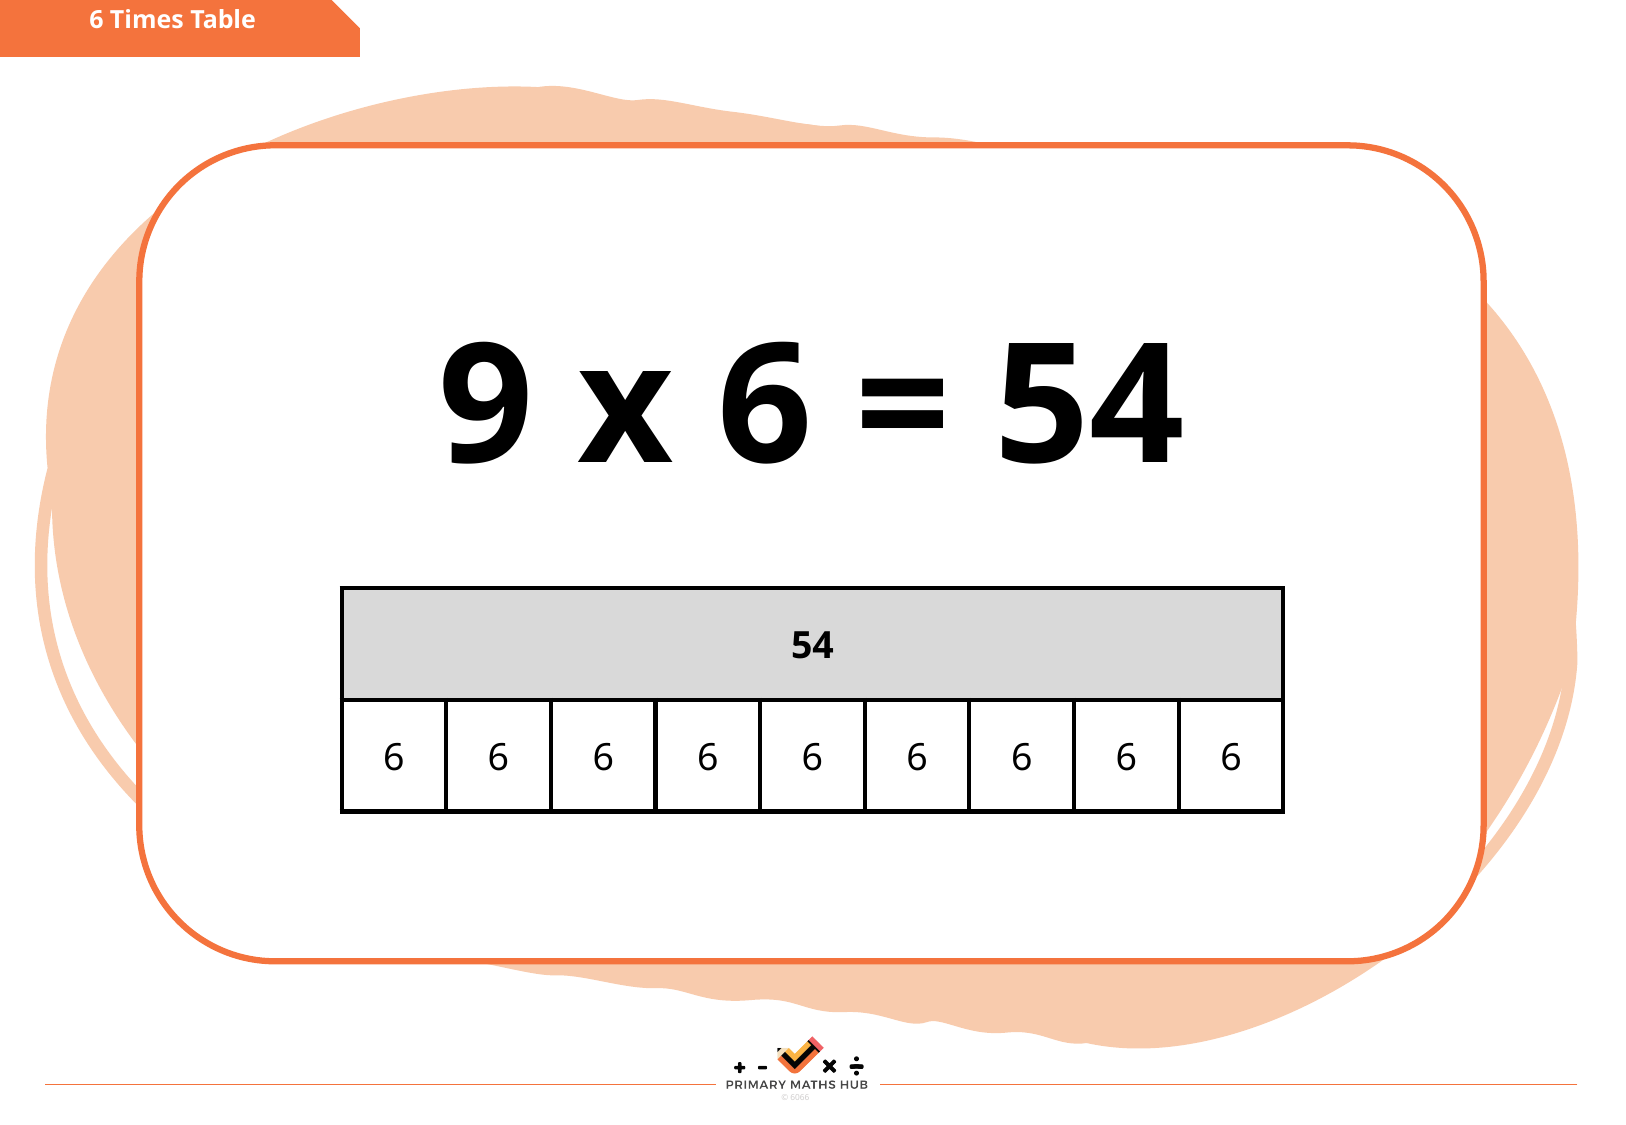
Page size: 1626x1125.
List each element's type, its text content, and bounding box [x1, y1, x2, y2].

text_box [273, 91, 956, 144]
table_cell 6 [1076, 702, 1177, 809]
text_box 9 x 6 = 54 [140, 288, 1485, 503]
text_box [1479, 300, 1579, 867]
text_box [496, 960, 1374, 1044]
table_cell 6 [867, 702, 967, 809]
table_cell 6 [553, 702, 653, 809]
table_cell 6 [448, 702, 549, 809]
text_box [39, 214, 155, 799]
table_header 54 [344, 590, 1281, 698]
picture [722, 1034, 872, 1094]
text_box © 6066 [720, 1084, 870, 1110]
table_cell 6 [344, 702, 444, 809]
table_cell 6 [1181, 702, 1281, 809]
text_box 6 Times Table [0, 0, 361, 58]
table_cell 6 [971, 702, 1072, 809]
text_box [138, 144, 1485, 963]
table_cell 6 [762, 702, 863, 809]
table_cell 6 [658, 702, 758, 809]
